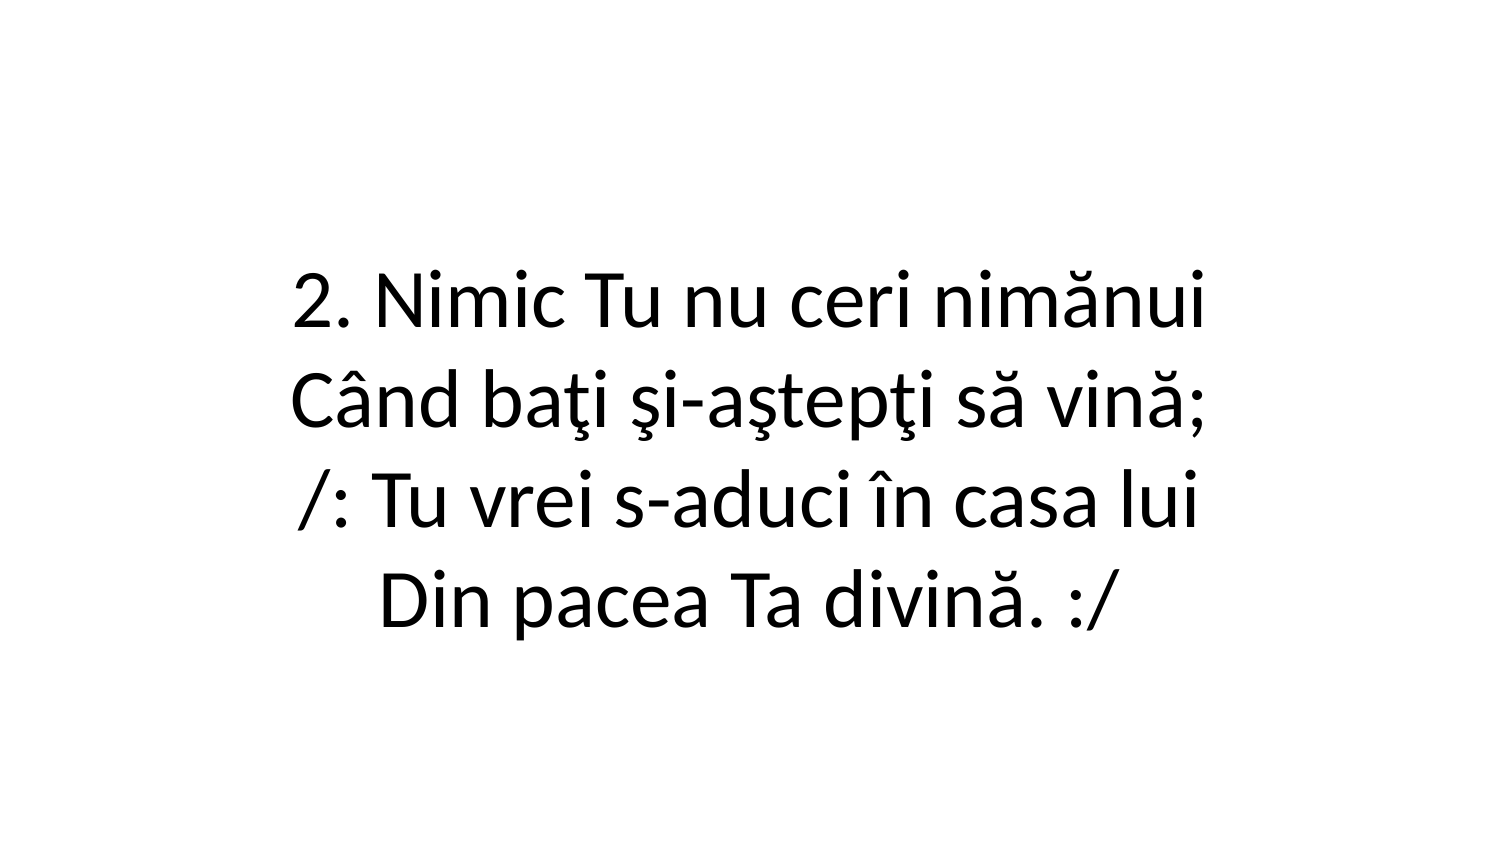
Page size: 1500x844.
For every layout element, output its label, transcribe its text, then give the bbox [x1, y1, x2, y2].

text_box 2. Nimic Tu nu ceri nimănui Când baţi şi-aştepţi să vină; /: Tu vrei s-aduci în casa lui Din pacea Ta divină. :/ [275, 192, 1225, 652]
